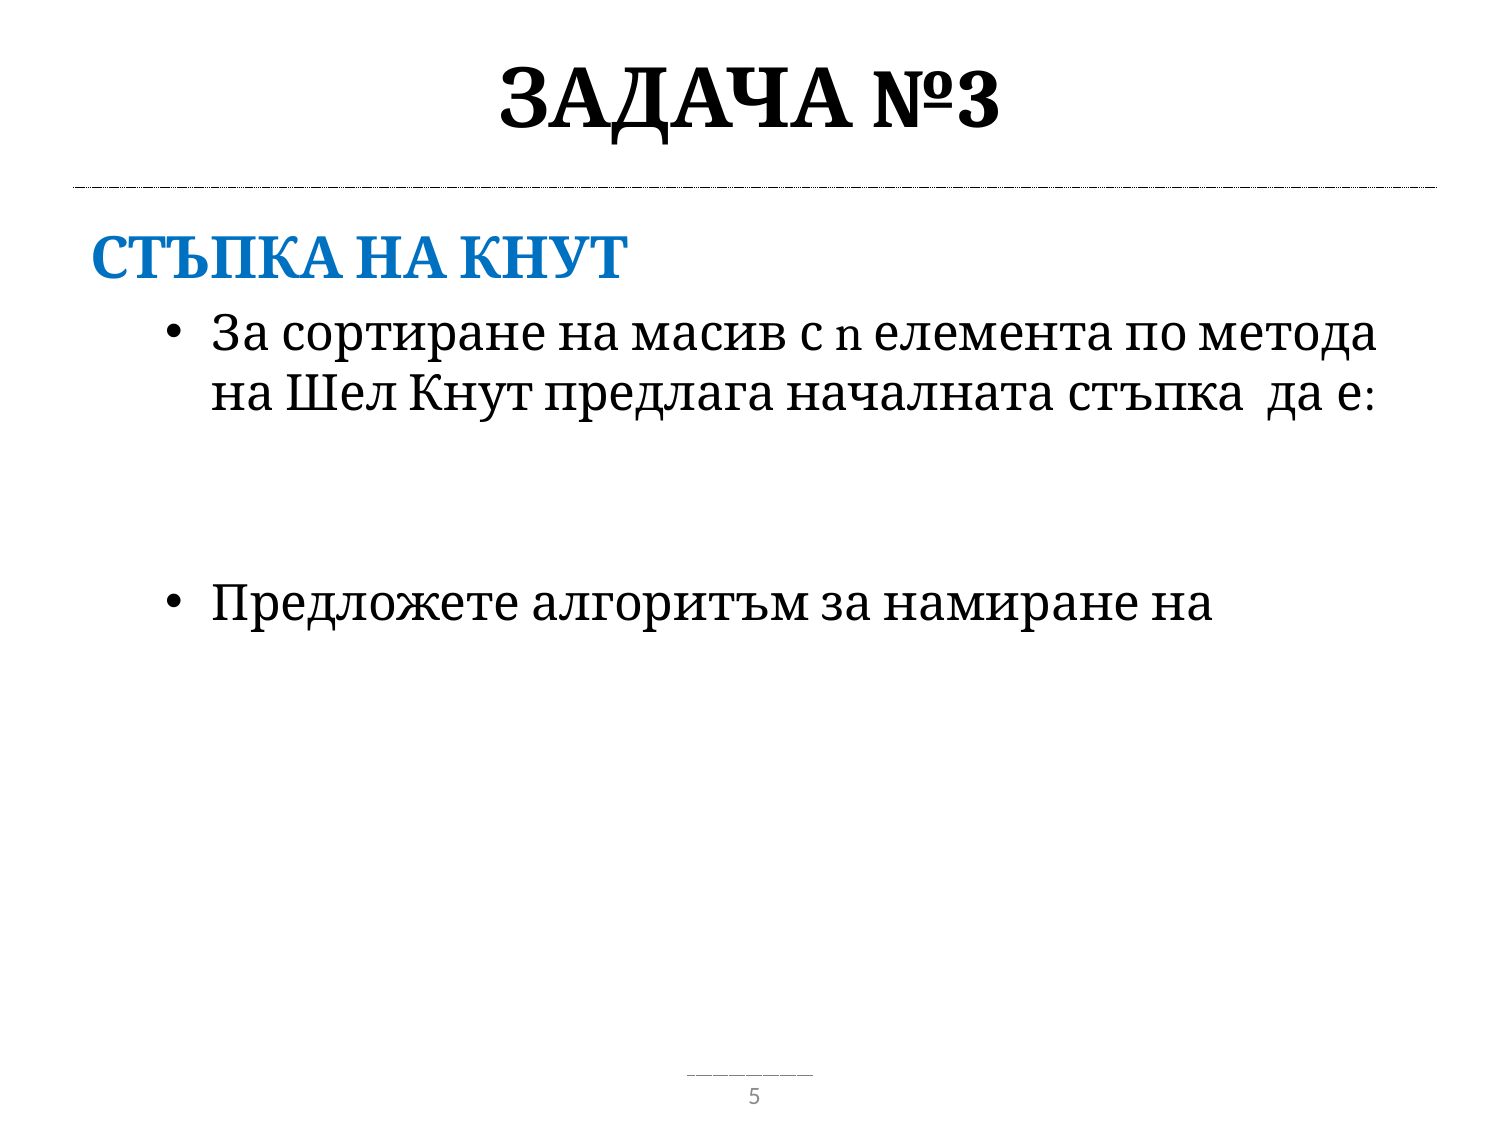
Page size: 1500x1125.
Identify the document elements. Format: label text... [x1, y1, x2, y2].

title Задача №3 [0, 0, 1500, 188]
slide_number 5 [579, 1065, 930, 1125]
